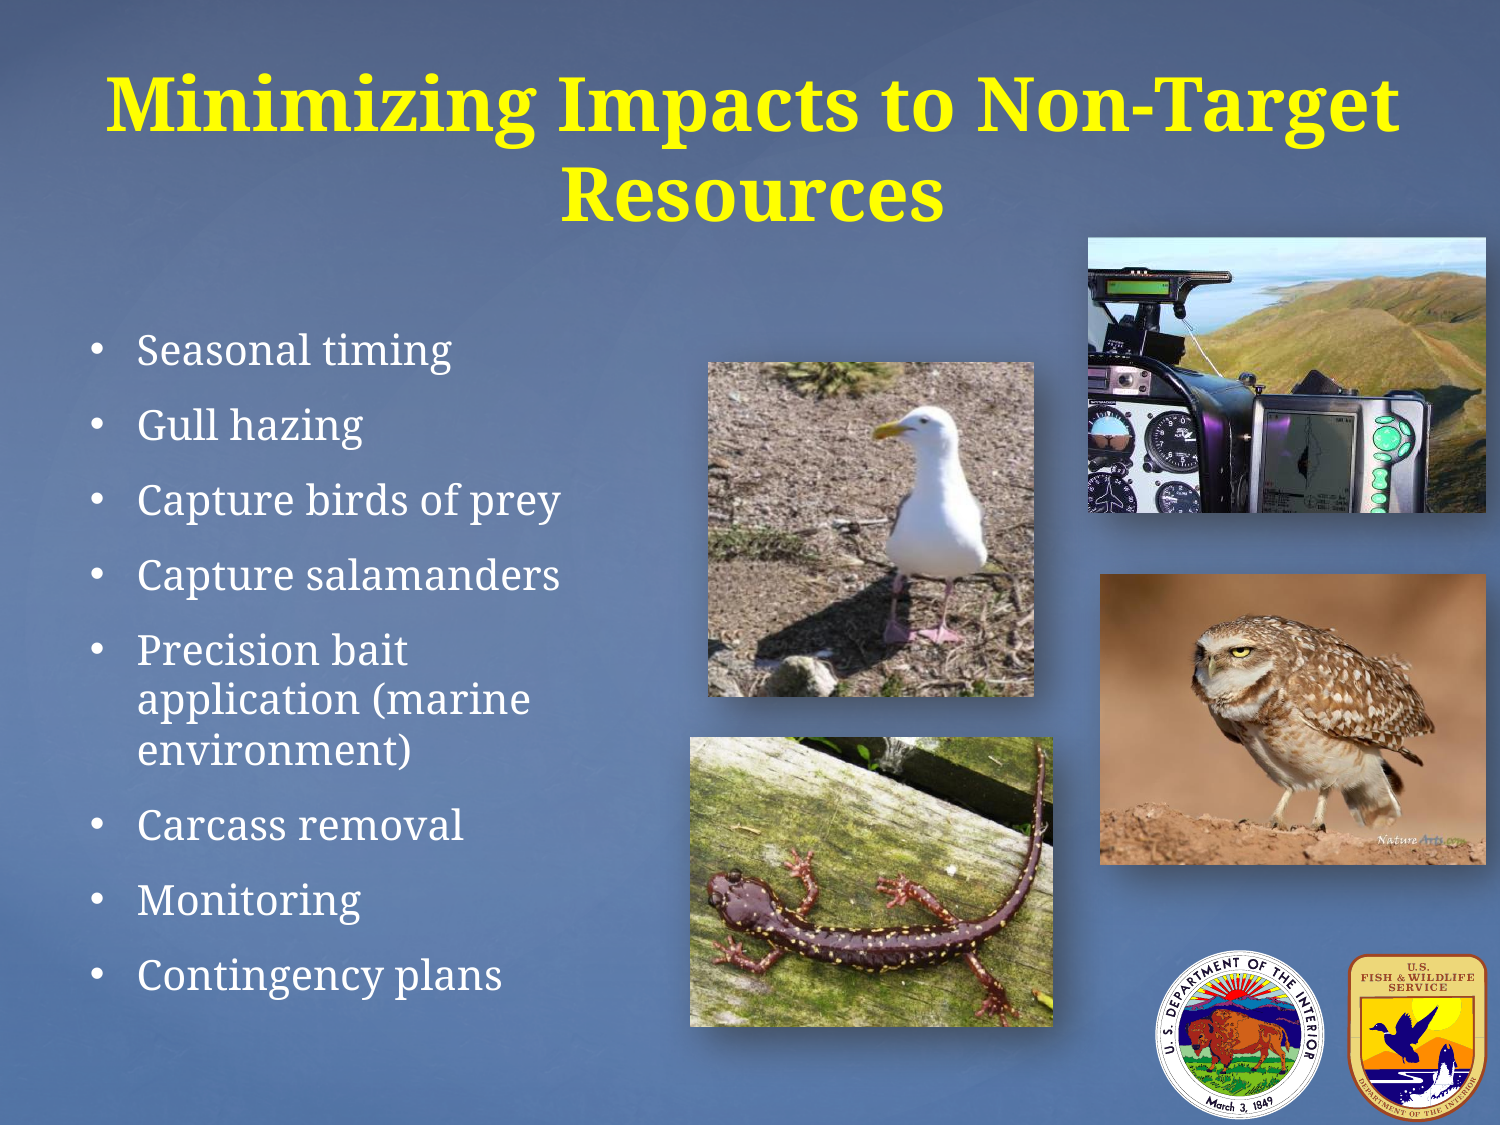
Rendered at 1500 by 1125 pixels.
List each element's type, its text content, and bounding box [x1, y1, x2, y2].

text_box Minimizing Impacts to Non-Target Resources [72, 49, 1435, 245]
picture [689, 736, 1053, 1027]
picture [1099, 574, 1487, 865]
text_box Seasonal timing Gull hazing Capture birds of prey Capture salamanders Precision bait application (marine environment) Carcass removal Monitoring Contingency plans [74, 316, 600, 1006]
picture [707, 361, 1035, 697]
picture [1088, 236, 1487, 514]
